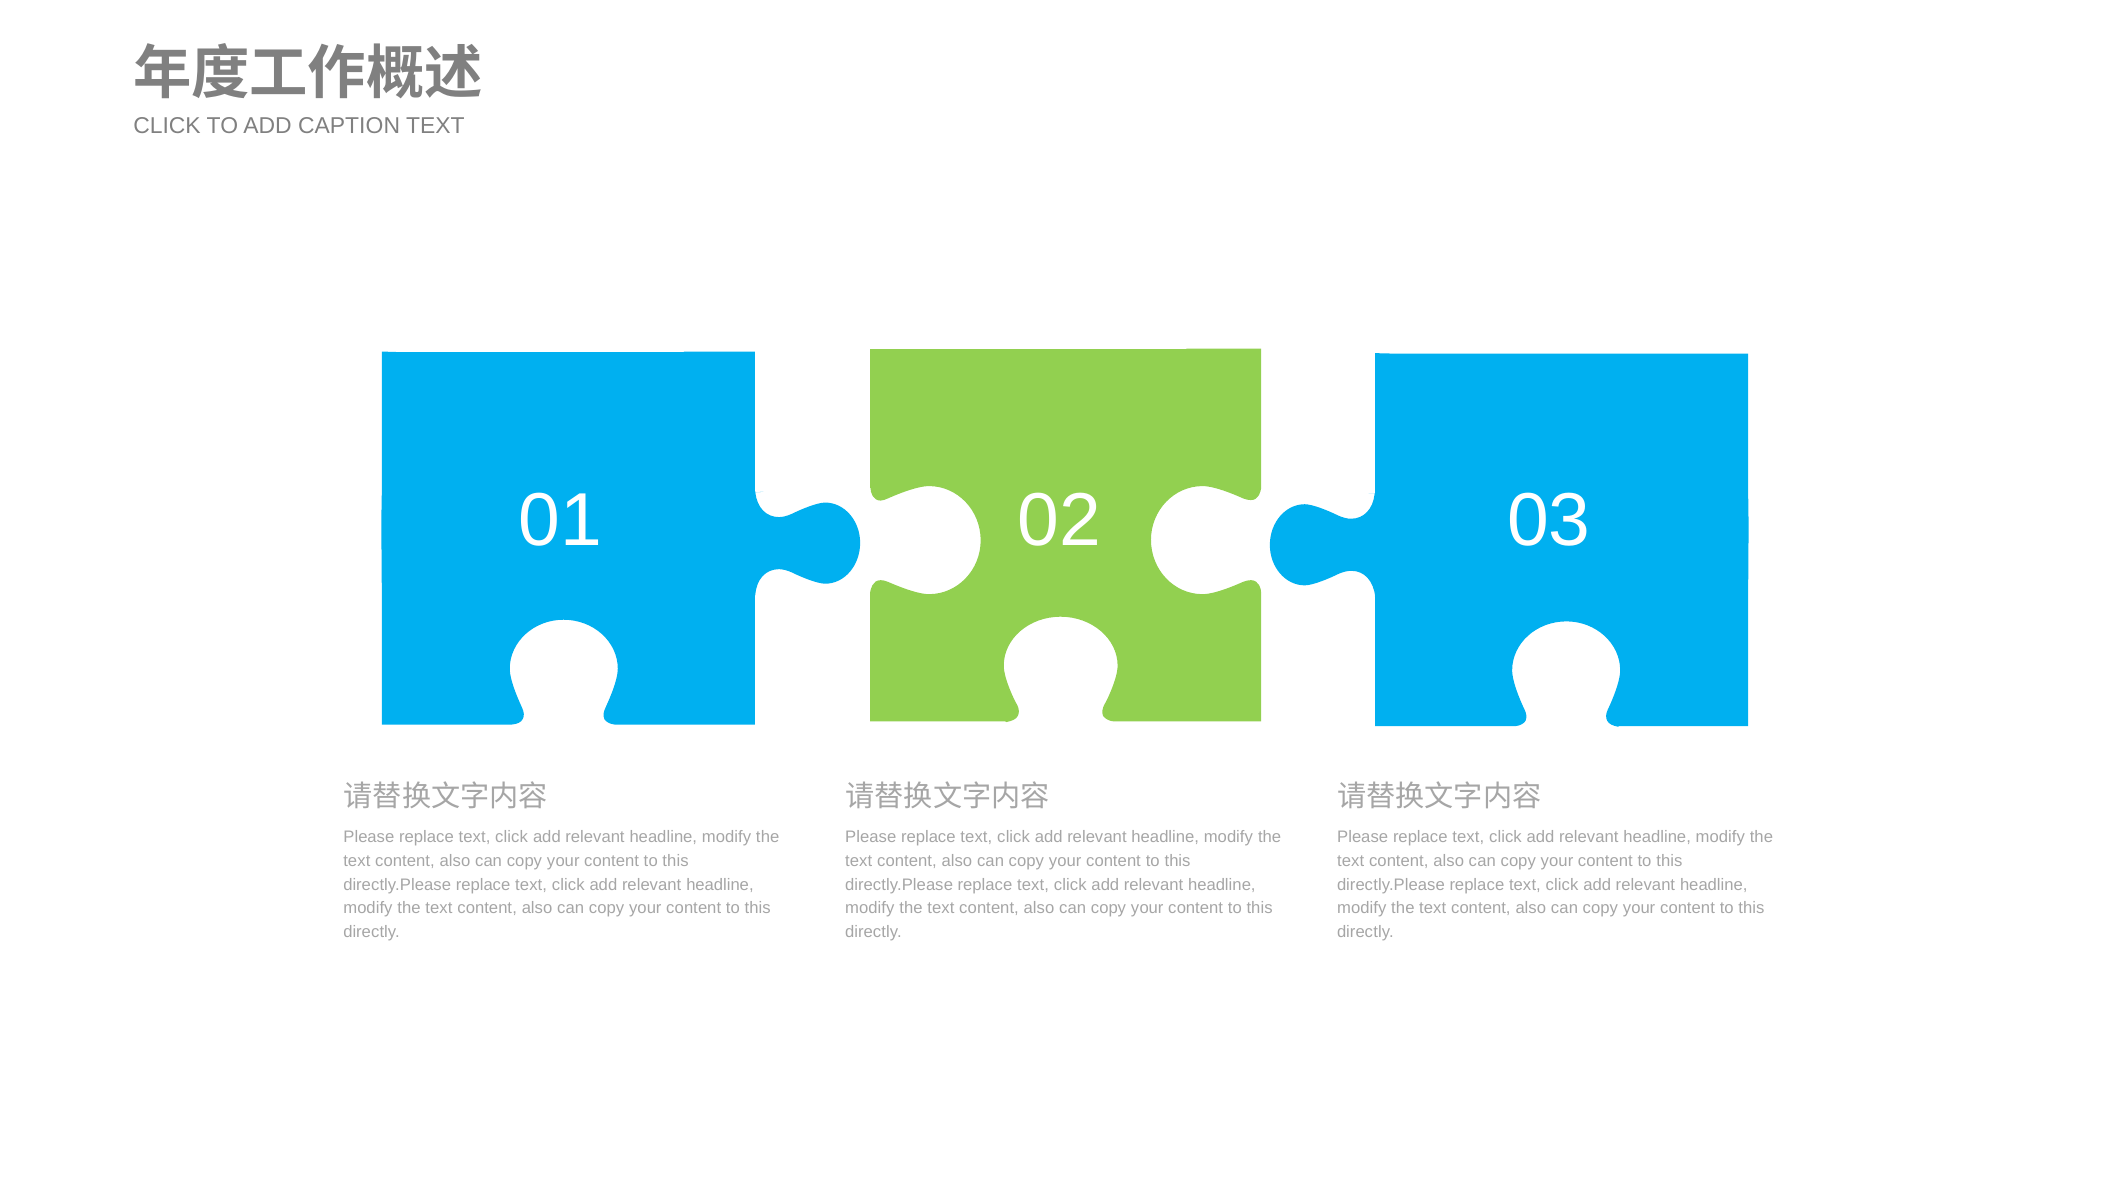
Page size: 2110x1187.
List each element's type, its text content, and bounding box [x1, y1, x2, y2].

text_box [1269, 353, 1749, 727]
text_box 请替换文字内容 [1337, 770, 1570, 813]
text_box Please replace text, click add relevant headline, modify the text content, also can copy your content to this directly.Please replace text, click add relevant headline, modify the text content, also can copy your content to this directly. [1337, 821, 1780, 942]
text_box 年度工作概述 [133, 35, 513, 106]
text_box Please replace text, click add relevant headline, modify the text content, also can copy your content to this directly.Please replace text, click add relevant headline, modify the text content, also can copy your content to this directly. [343, 821, 786, 942]
text_box CLICK TO ADD CAPTION TEXT [133, 110, 513, 138]
text_box [381, 351, 861, 725]
text_box 请替换文字内容 [845, 770, 1078, 813]
text_box 03 [1492, 463, 1627, 568]
text_box Please replace text, click add relevant headline, modify the text content, also can copy your content to this directly.Please replace text, click add relevant headline, modify the text content, also can copy your content to this directly. [845, 821, 1288, 942]
text_box 02 [1002, 463, 1137, 568]
text_box [870, 348, 1262, 723]
text_box 请替换文字内容 [343, 770, 576, 813]
text_box 01 [503, 463, 638, 568]
